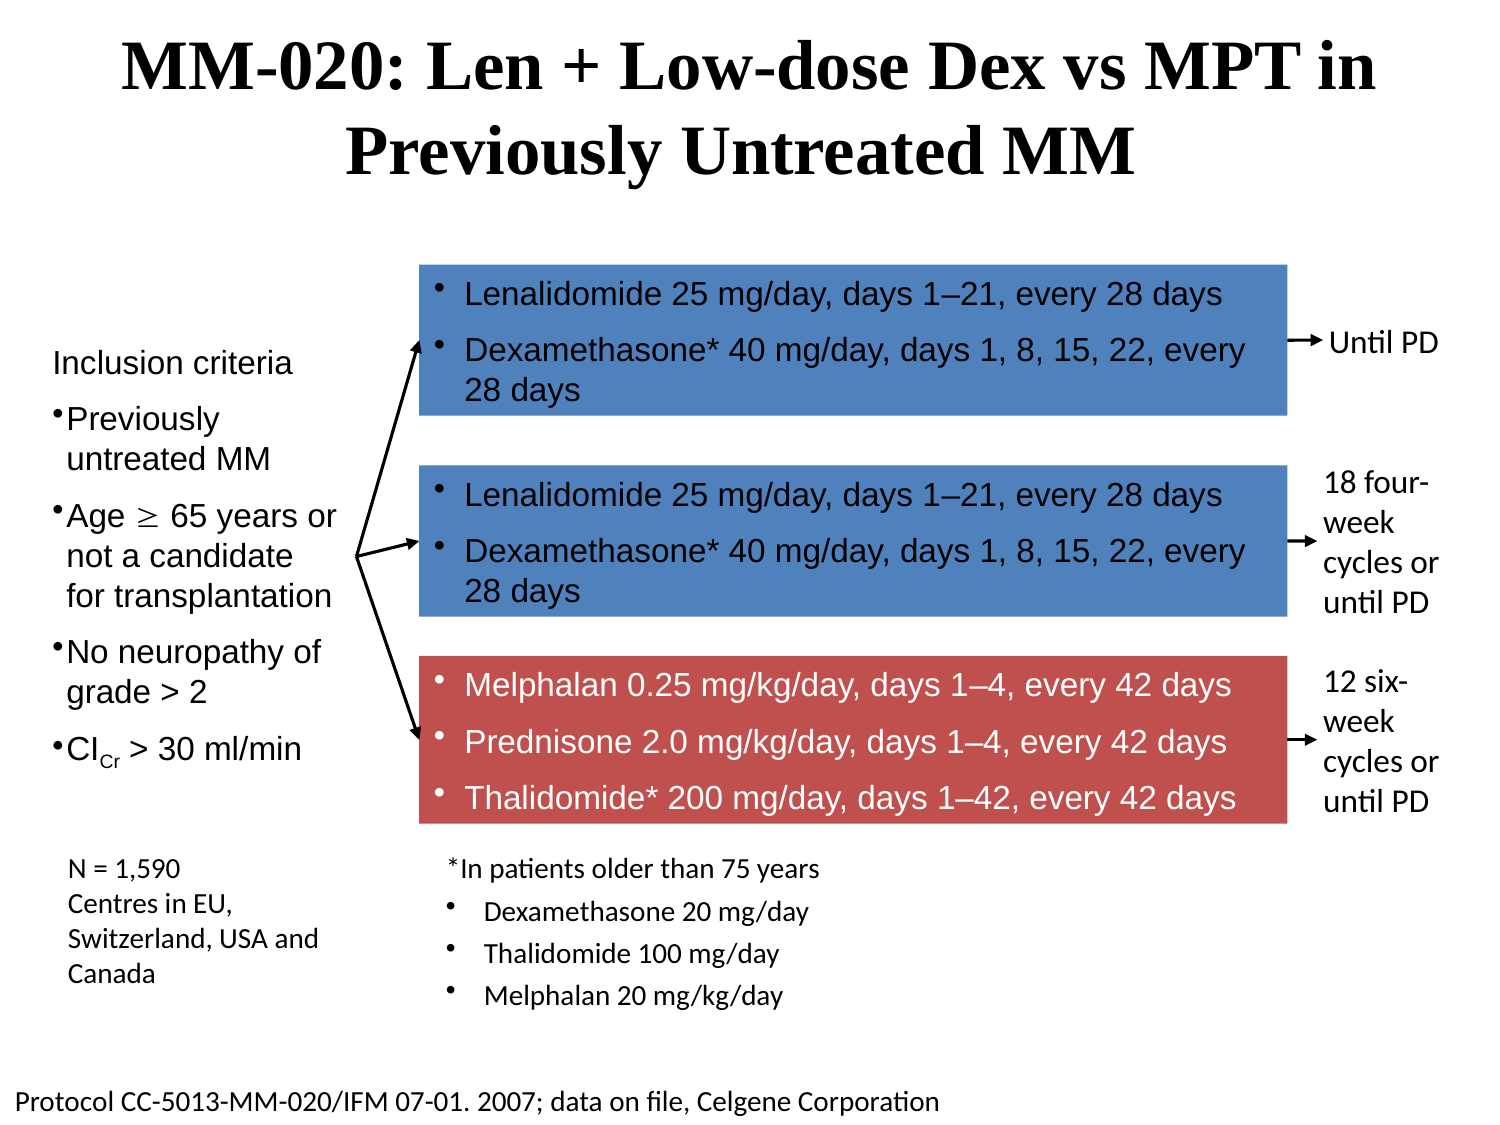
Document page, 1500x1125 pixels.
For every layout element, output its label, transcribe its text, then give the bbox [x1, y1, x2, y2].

text_box 18 four-week cycles or until PD [1317, 453, 1471, 629]
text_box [356, 340, 420, 540]
title MM-020: Len + Low-dose Dex vs MPT in Previously Untreated MM [0, 3, 1500, 204]
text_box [356, 556, 420, 740]
text_box Inclusion criteria Previously untreated MM Age  65 years or not a candidate for transplantation No neuropathy of grade > 2 CICr > 30 ml/min [37, 333, 357, 780]
text_box N = 1,590 Centres in EU, Switzerland, USA and Canada [53, 842, 349, 997]
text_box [356, 540, 420, 556]
text_box Melphalan 0.25 mg/kg/day, days 1–4, every 42 days Prednisone 2.0 mg/kg/day, days 1–4, every 42 days Thalidomide* 200 mg/day, days 1–42, every 42 days [419, 655, 1288, 824]
text_box Until PD [1323, 312, 1446, 368]
text_box Lenalidomide 25 mg/day, days 1–21, every 28 days Dexamethasone* 40 mg/day, days 1, 8, 15, 22, every 28 days [419, 264, 1288, 416]
text_box *In patients older than 75 years Dexamethasone 20 mg/day Thalidomide 100 mg/day Melphalan 20 mg/kg/day [430, 842, 892, 1019]
text_box 12 six-week cycles or until PD [1317, 652, 1471, 828]
text_box Protocol CC-5013-MM-020/IFM 07-01. 2007; data on file, Celgene Corporation [0, 1074, 1397, 1125]
text_box Lenalidomide 25 mg/day, days 1–21, every 28 days Dexamethasone* 40 mg/day, days 1, 8, 15, 22, every 28 days [423, 465, 1288, 617]
